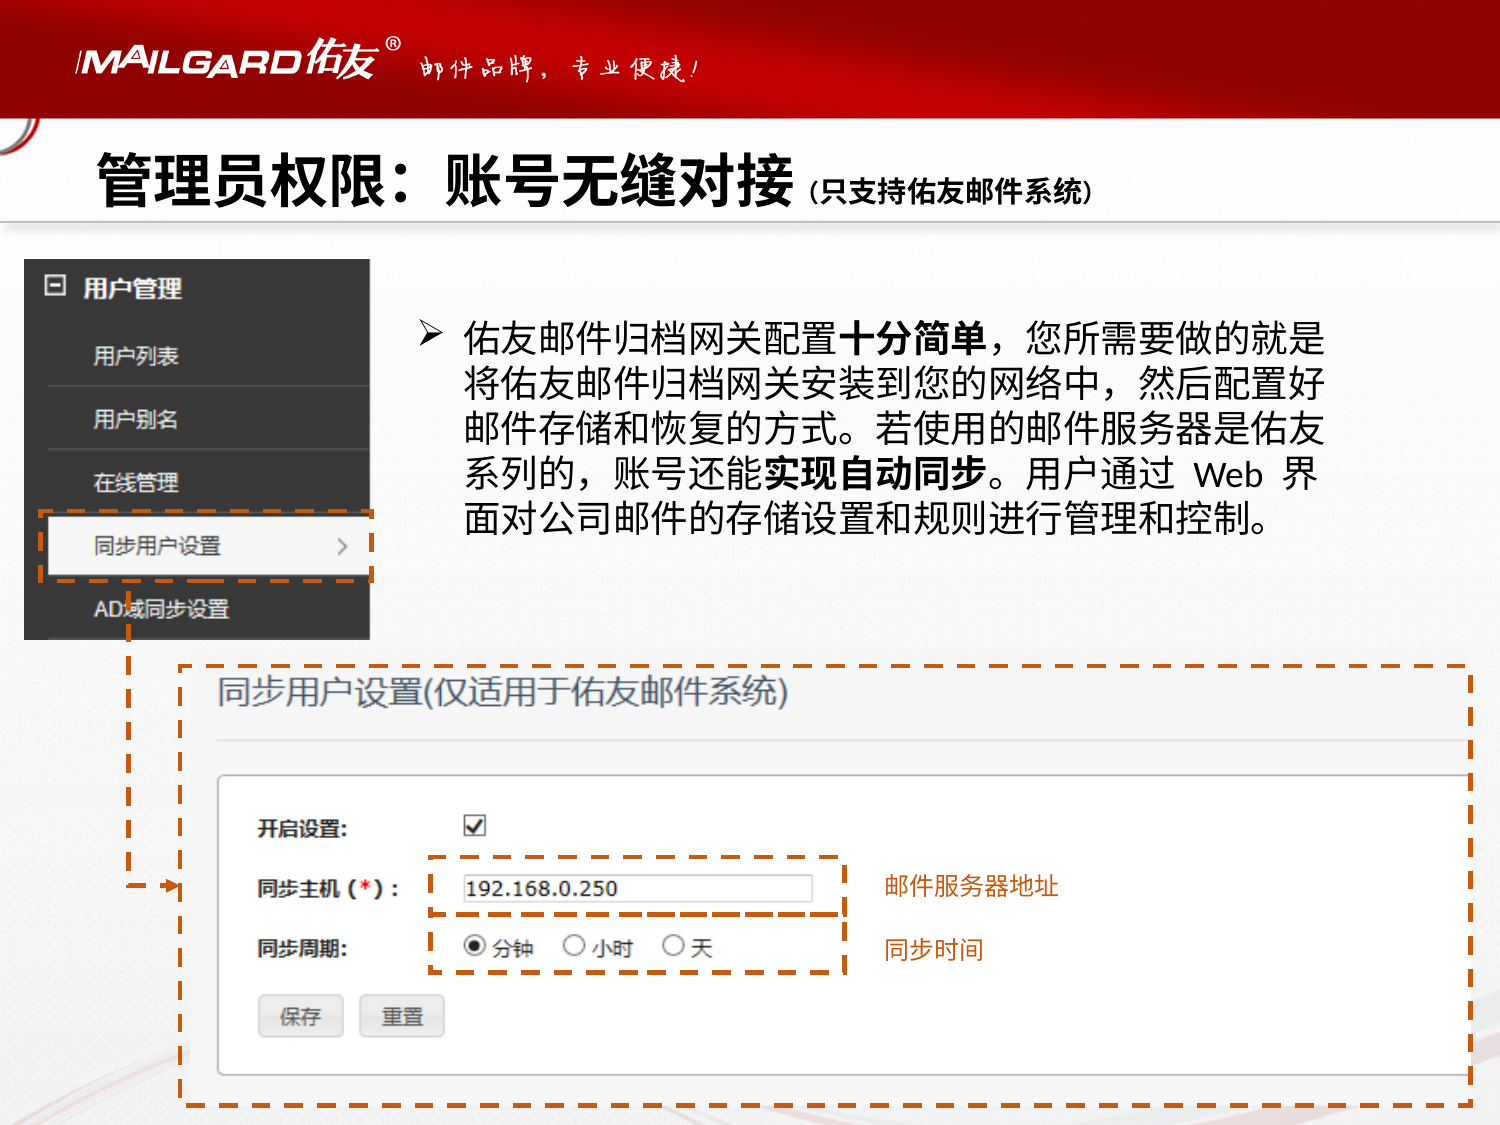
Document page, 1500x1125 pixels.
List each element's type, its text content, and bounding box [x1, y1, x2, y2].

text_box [6, 712, 302, 765]
text_box 管理员权限：账号无缝对接（只支持佑友邮件系统） [80, 136, 1142, 220]
text_box [179, 765, 190, 1106]
picture [0, 0, 1500, 221]
text_box 佑友邮件归档网关配置十分简单，您所需要做的就是将佑友邮件归档网关安装到您的网络中，然后配置好邮件存储和恢复的方式。若使用的邮件服务器是佑友系列的，账号还能实现自动同步。用户通过 Web 界面对公司邮件的存储设置和规则进行管理和控制。 [401, 307, 1368, 548]
picture [0, 223, 1500, 1125]
text_box [179, 665, 190, 712]
